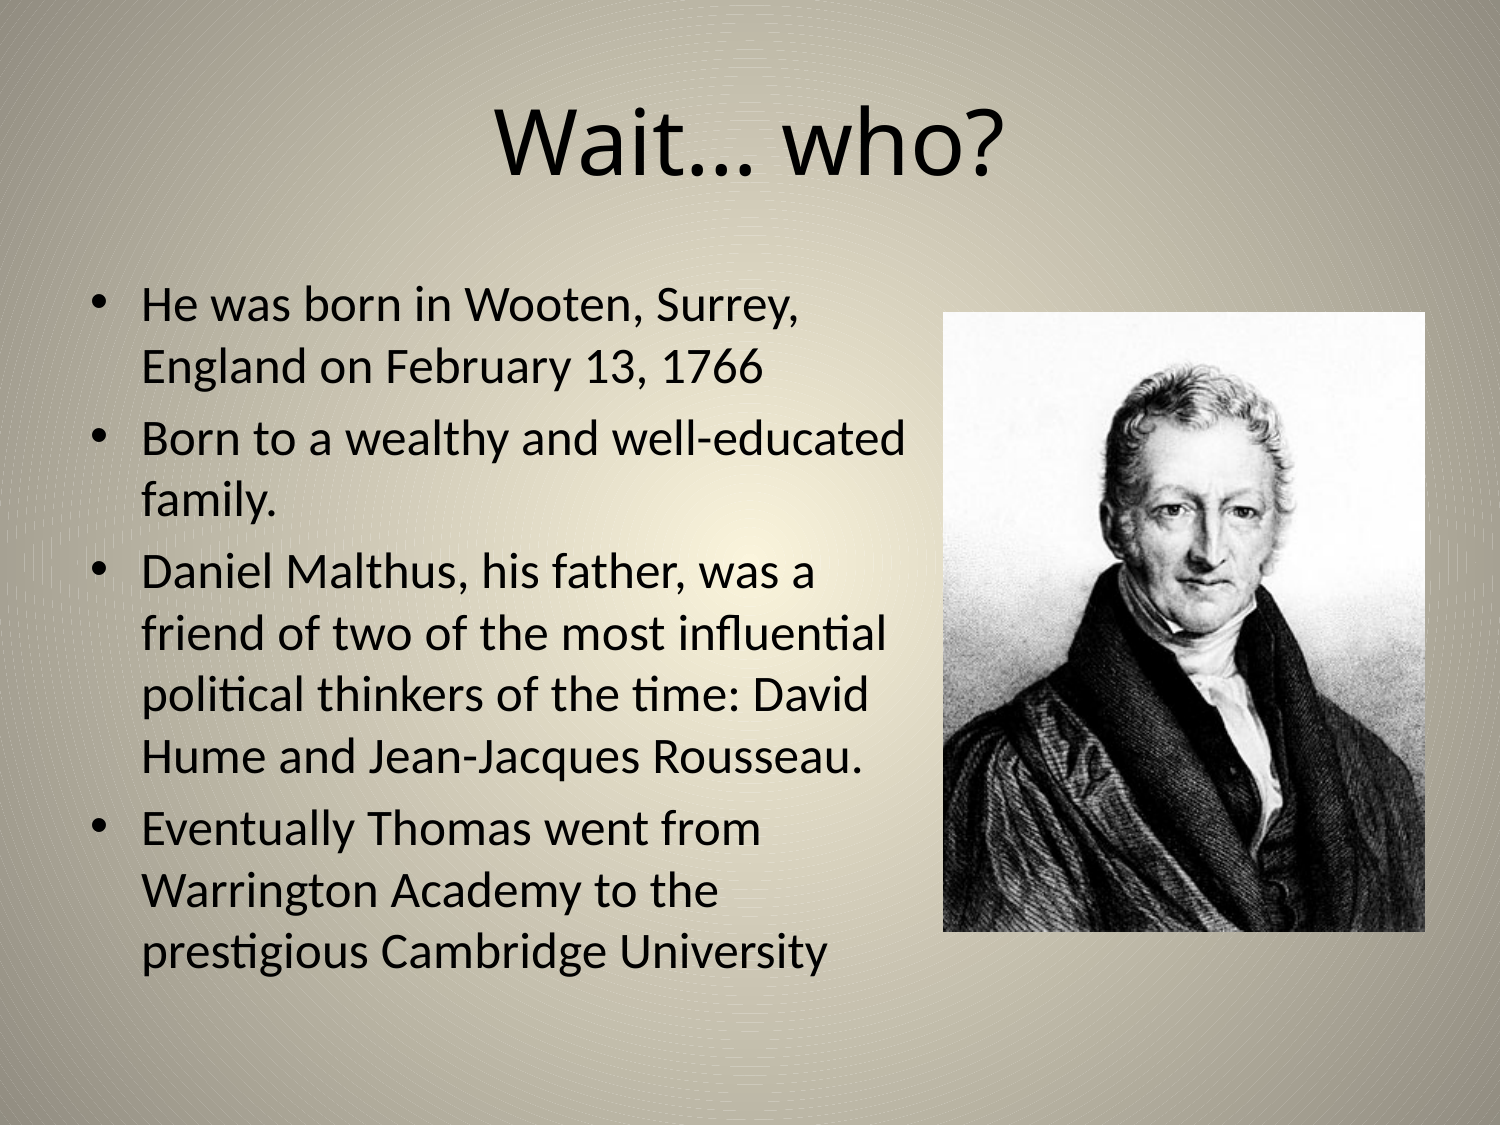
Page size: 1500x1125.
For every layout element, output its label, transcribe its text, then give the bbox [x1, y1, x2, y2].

list He was born in Wooten, Surrey, England on February 13, 1766 Born to a wealthy and well-educated family. Daniel Malthus, his father, was a friend of two of the most influential political thinkers of the time: David Hume and Jean-Jacques Rousseau. Eventually Thomas went from Warrington Academy to the prestigious Cambridge University [75, 262, 963, 1005]
title Wait… who? [75, 45, 1425, 233]
picture [943, 312, 1426, 932]
